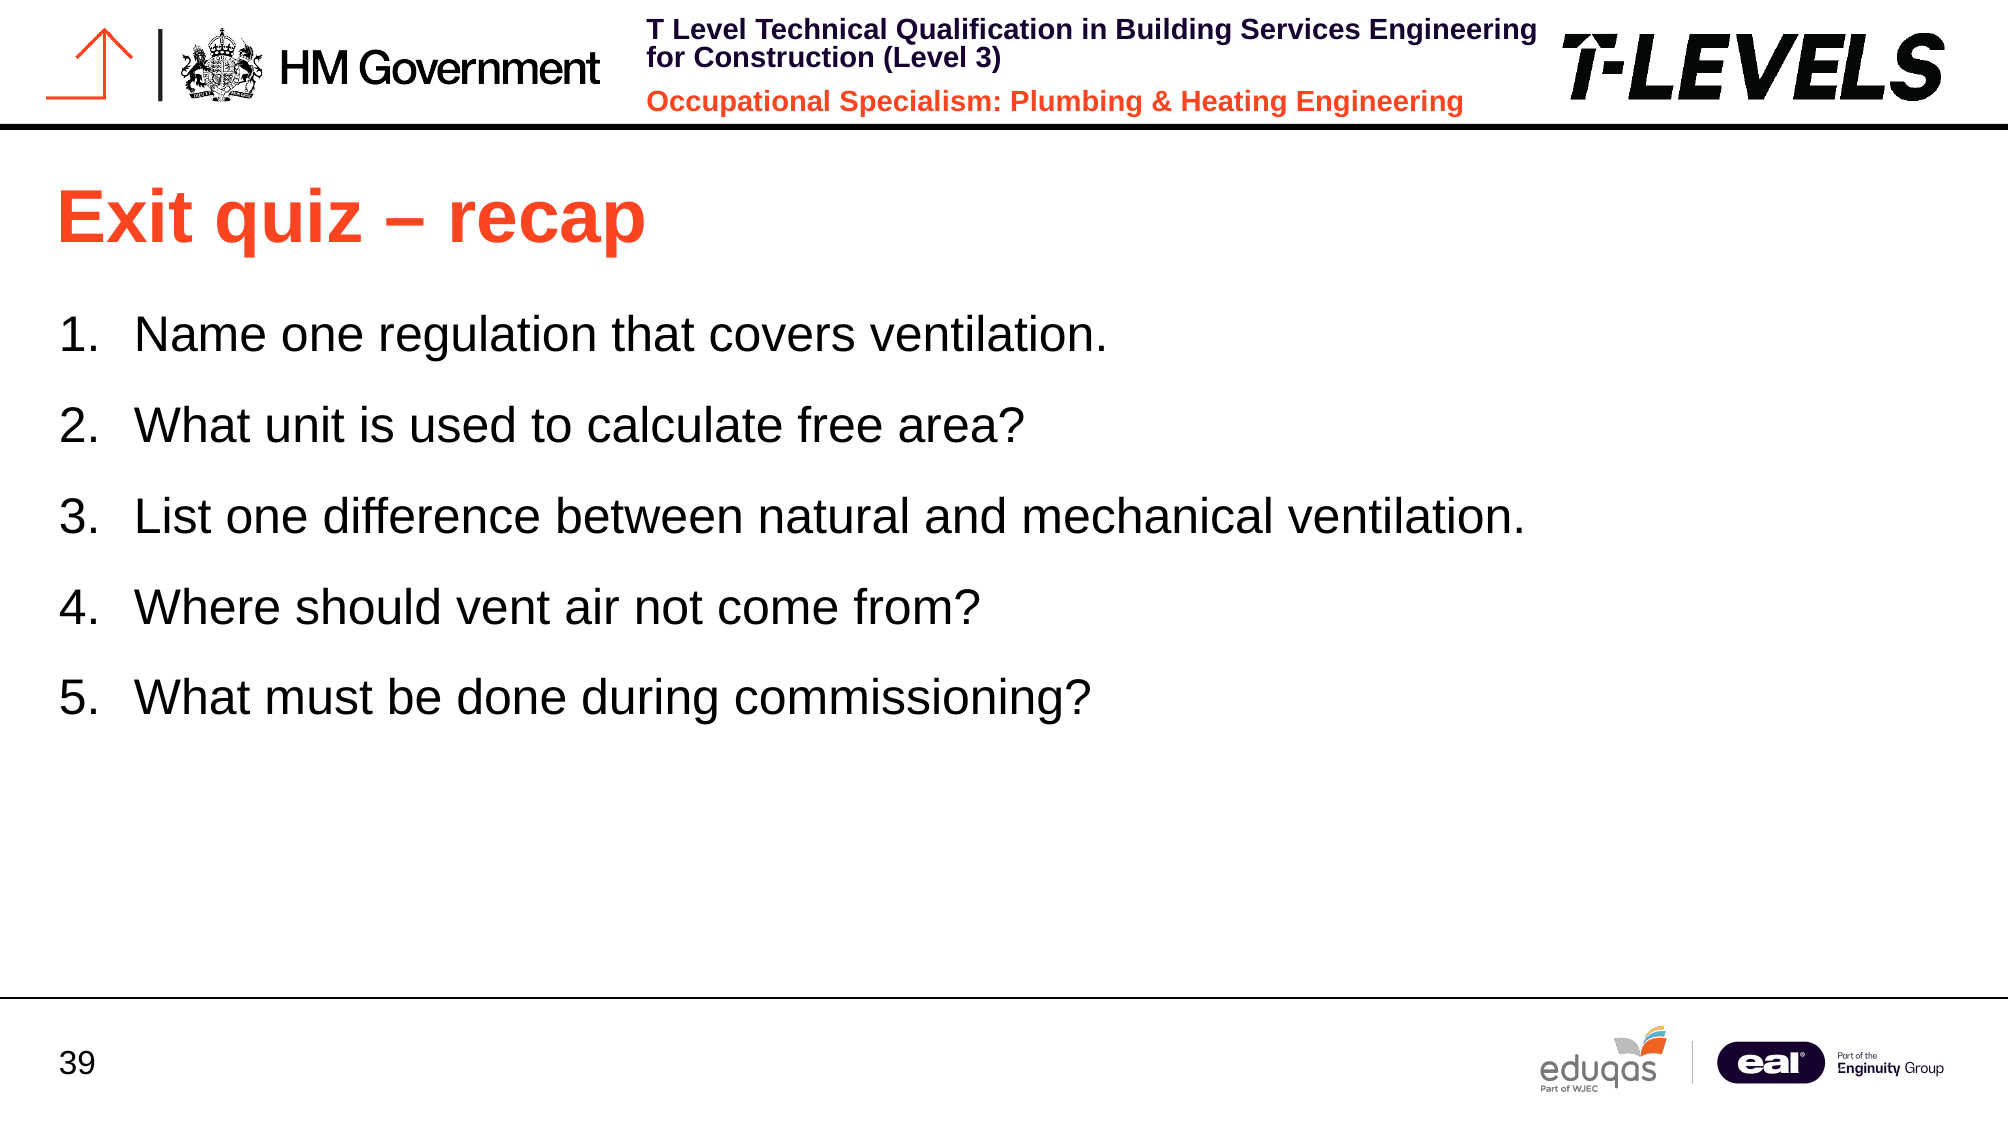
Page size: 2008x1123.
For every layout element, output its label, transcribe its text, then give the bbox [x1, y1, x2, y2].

picture [1535, 1021, 1949, 1097]
picture [158, 28, 600, 102]
picture [41, 27, 139, 100]
list Name one regulation that covers ventilation. What unit is used to calculate free area? List one difference between natural and mechanical ventilation. Where should vent air not come from? What must be done during commissioning? [59, 295, 1956, 975]
title Exit quiz – recap [41, 111, 1949, 314]
picture [1543, 25, 1964, 108]
